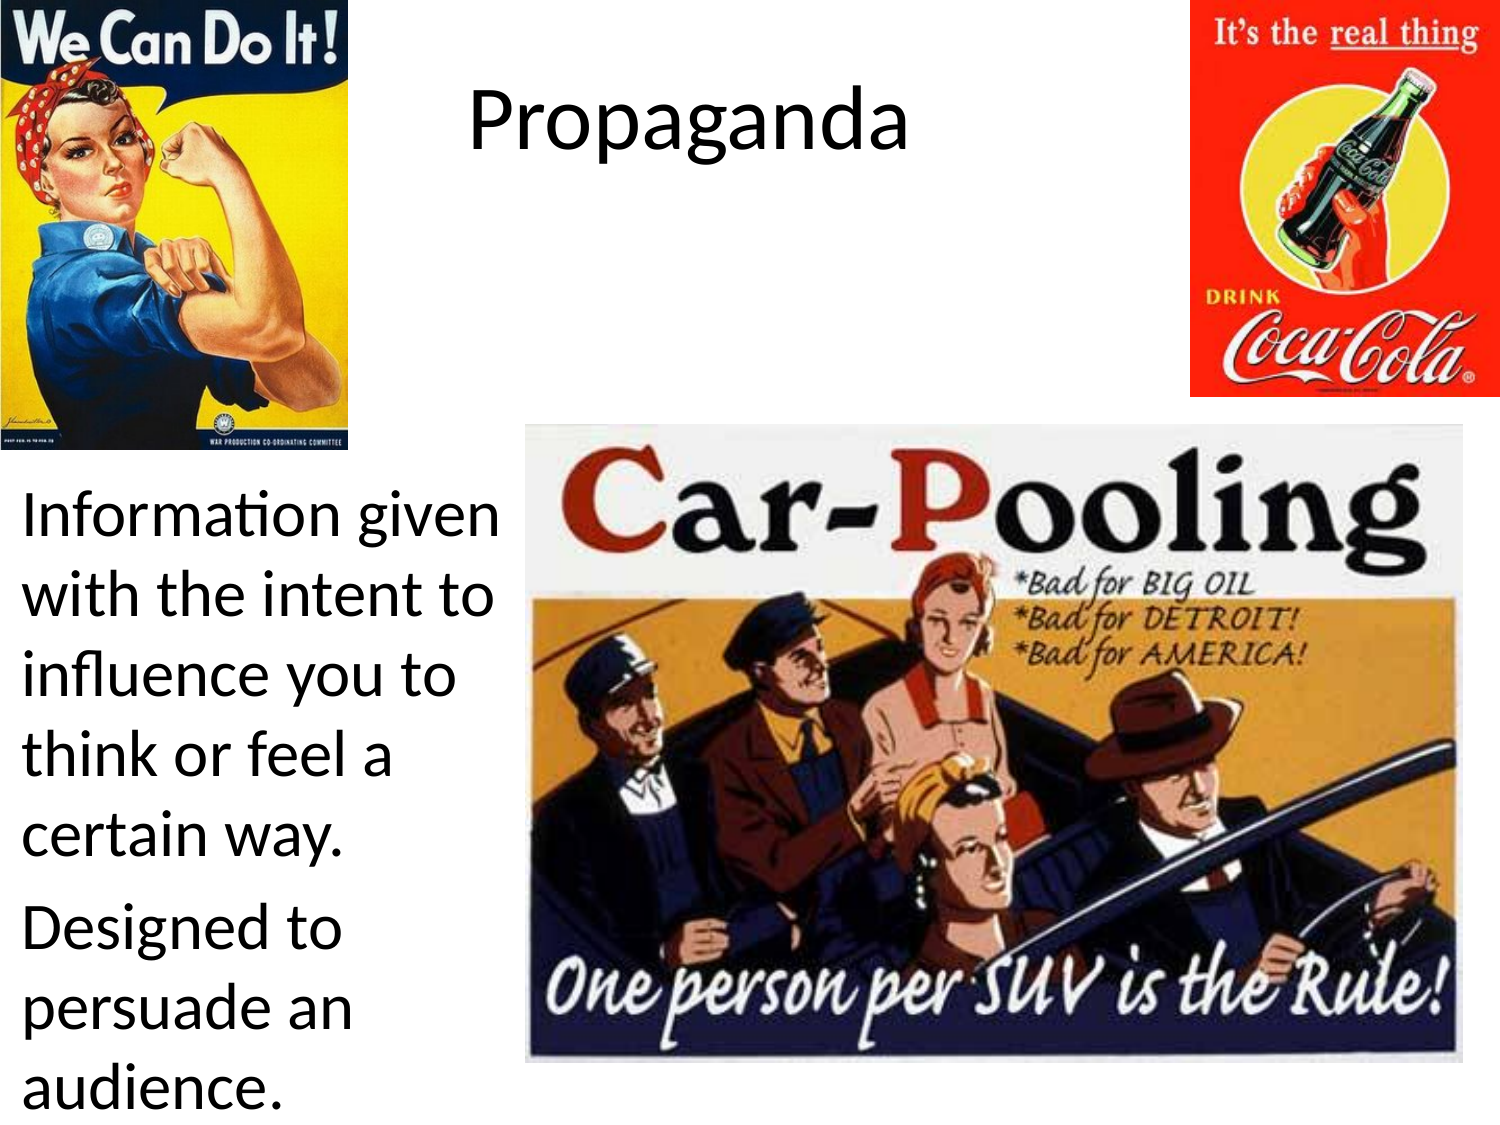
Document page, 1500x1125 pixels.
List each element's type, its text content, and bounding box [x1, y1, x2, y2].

picture [524, 424, 1463, 1063]
picture [1190, 0, 1500, 397]
picture [0, 0, 348, 451]
title Propaganda [352, 37, 1185, 188]
list Information given with the intent to influence you to think or feel a certain way. Designed to persuade an audience. [0, 462, 588, 1125]
